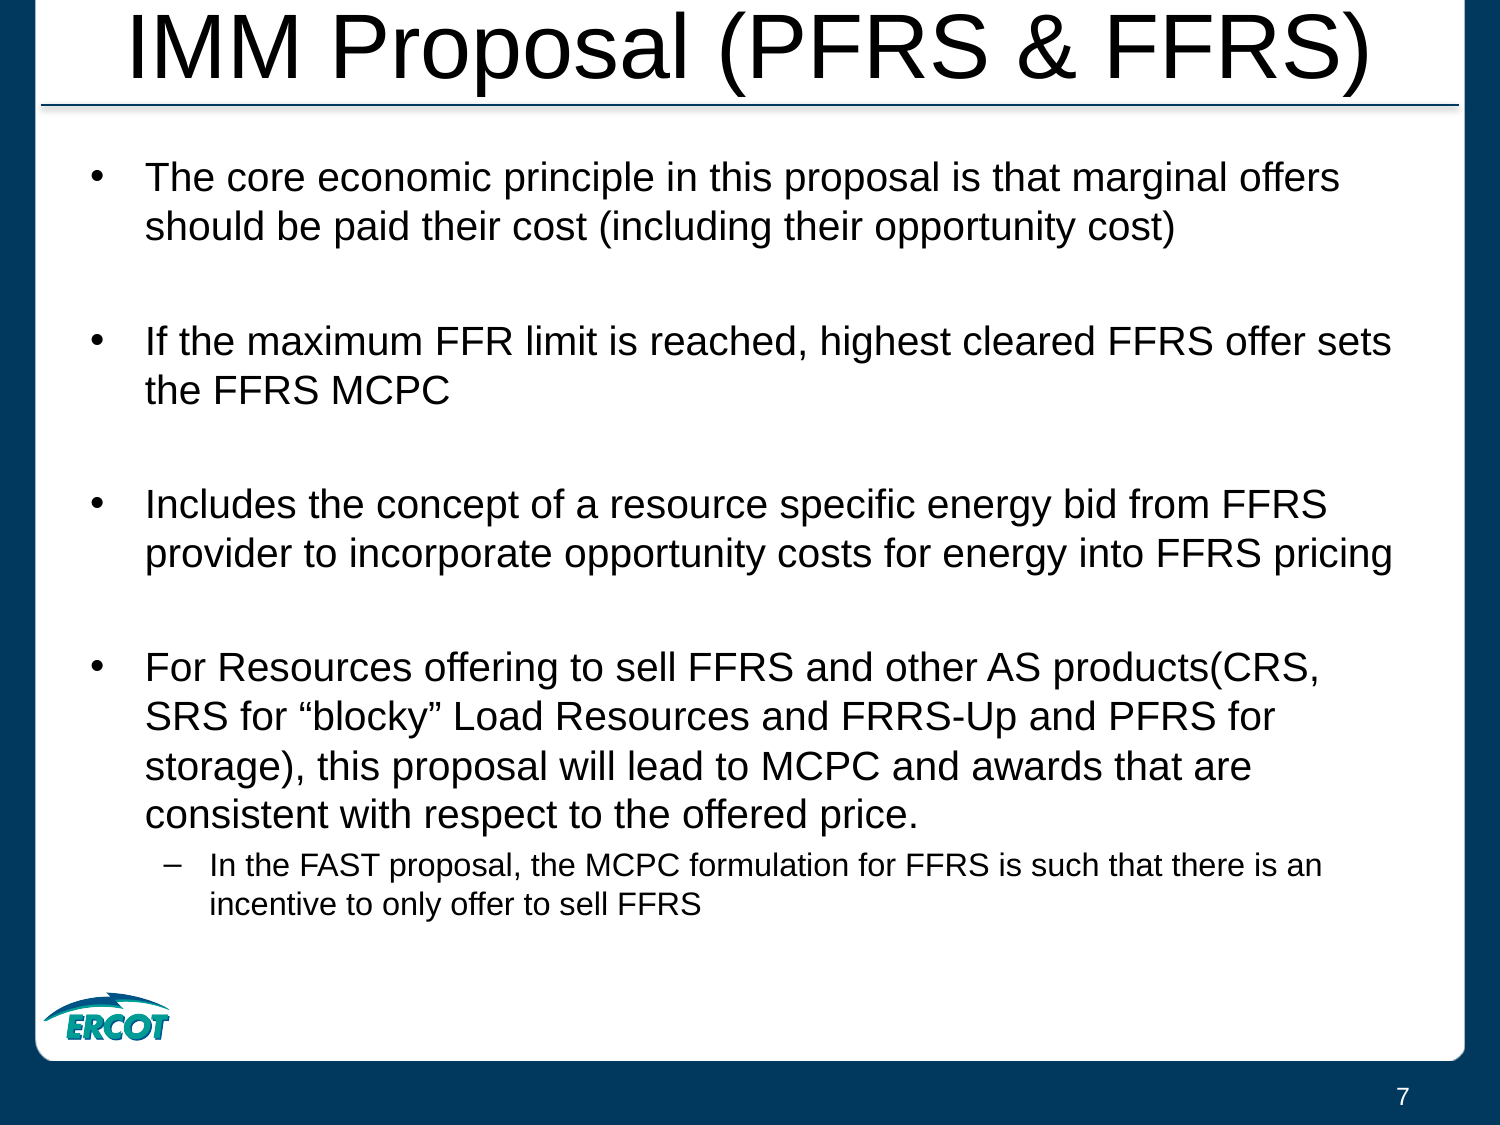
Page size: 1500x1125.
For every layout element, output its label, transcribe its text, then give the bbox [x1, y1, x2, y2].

list The core economic principle in this proposal is that marginal offers should be paid their cost (including their opportunity cost) If the maximum FFR limit is reached, highest cleared FFRS offer sets the FFRS MCPC Includes the concept of a resource specific energy bid from FFRS provider to incorporate opportunity costs for energy into FFRS pricing For Resources offering to sell FFRS and other AS products(CRS, SRS for “blocky” Load Resources and FRRS-Up and PFRS for storage), this proposal will lead to MCPC and awards that are consistent with respect to the offered price. In the FAST proposal, the MCPC formulation for FFRS is such that there is an incentive to only offer to sell FFRS [75, 143, 1425, 984]
picture [40, 988, 175, 1045]
slide_number 7 [1074, 1065, 1425, 1125]
title IMM Proposal (PFRS & FFRS) [75, 0, 1425, 109]
